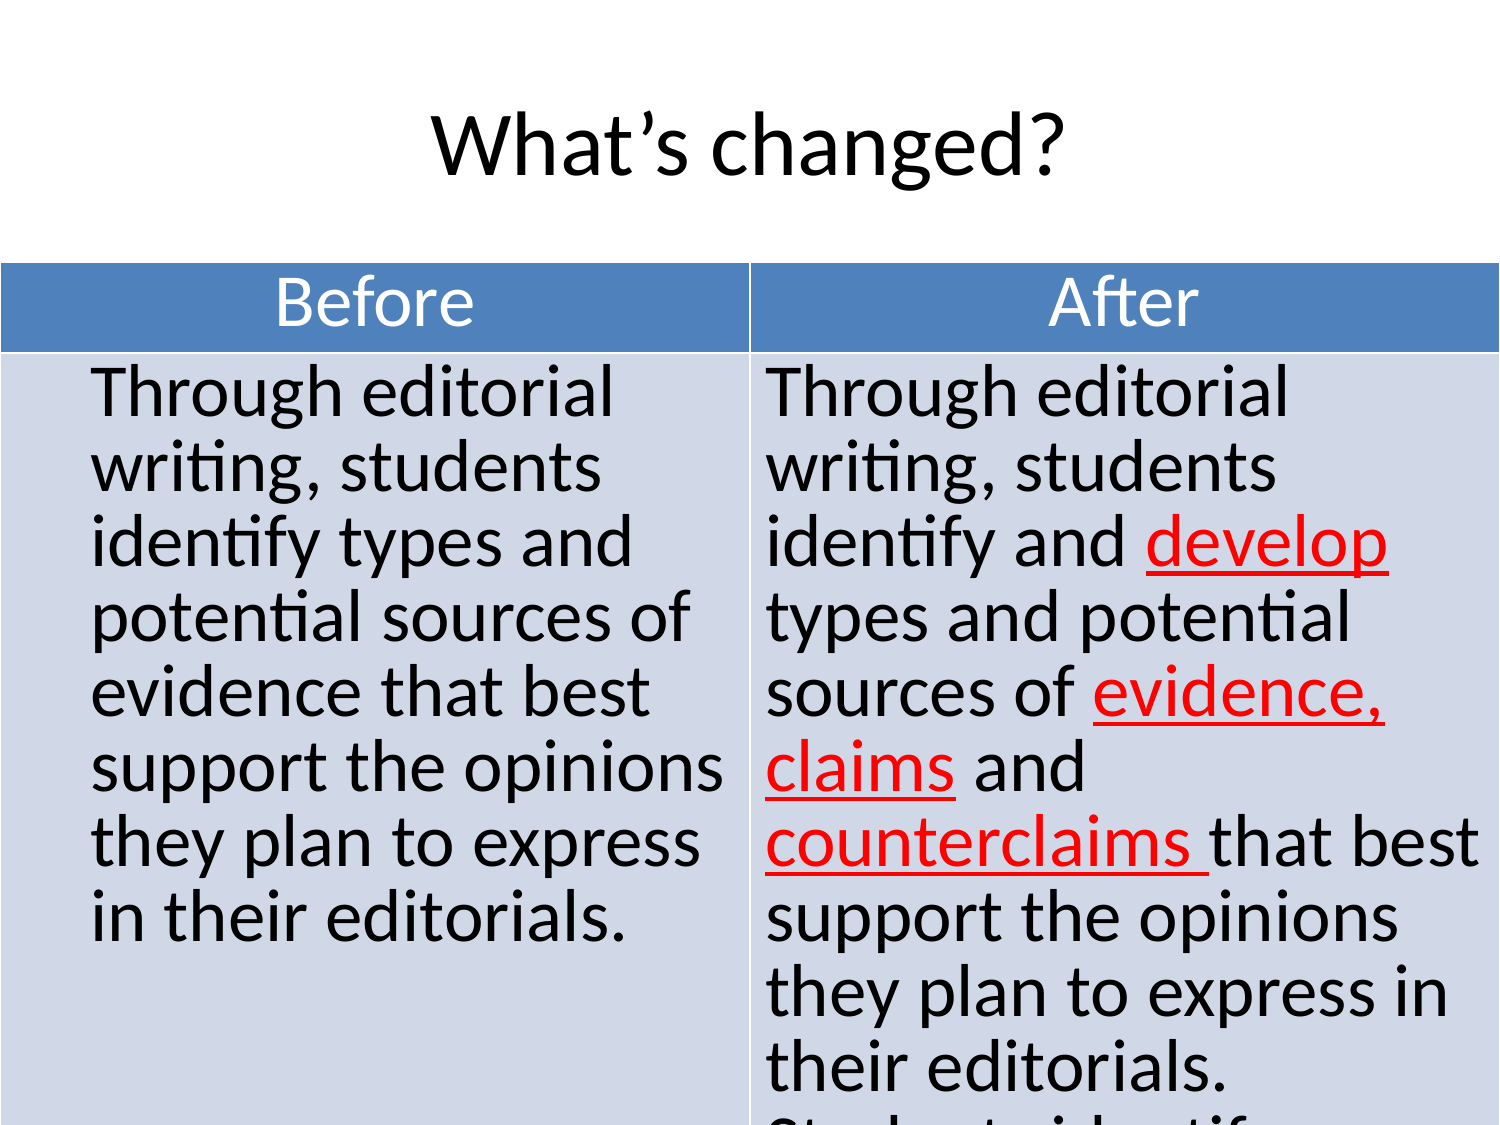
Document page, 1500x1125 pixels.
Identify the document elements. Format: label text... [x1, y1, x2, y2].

table_header Before [1, 263, 749, 352]
table_cell Through editorial writing, students identify types and potential sources of evidence that best support the opinions they plan to express in their editorials. [1, 354, 749, 1125]
table_cell Through editorial writing, students identify and develop types and potential sources of evidence, claims and counterclaims that best support the opinions they plan to express in their editorials. Students identify strengths and limitations to align with audience interest and anticipated biases and arguments. [751, 354, 1499, 1125]
title What’s changed? [75, 45, 1425, 233]
table_header After [751, 263, 1499, 352]
